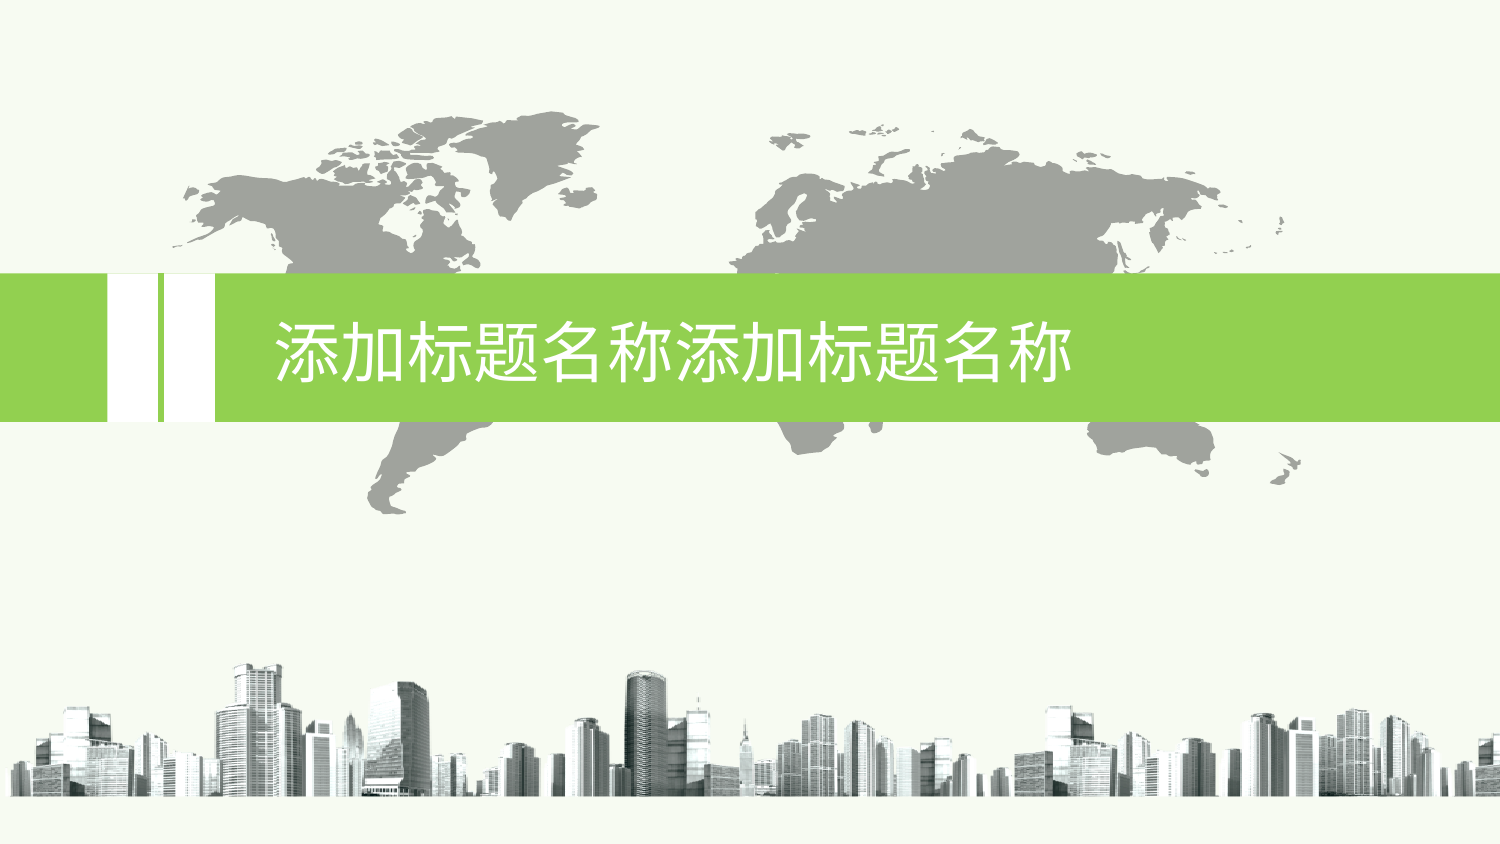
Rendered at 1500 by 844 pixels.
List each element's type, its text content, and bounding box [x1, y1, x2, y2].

picture [5, 610, 1500, 798]
text_box 添加标题名称添加标题名称 [258, 303, 1090, 399]
